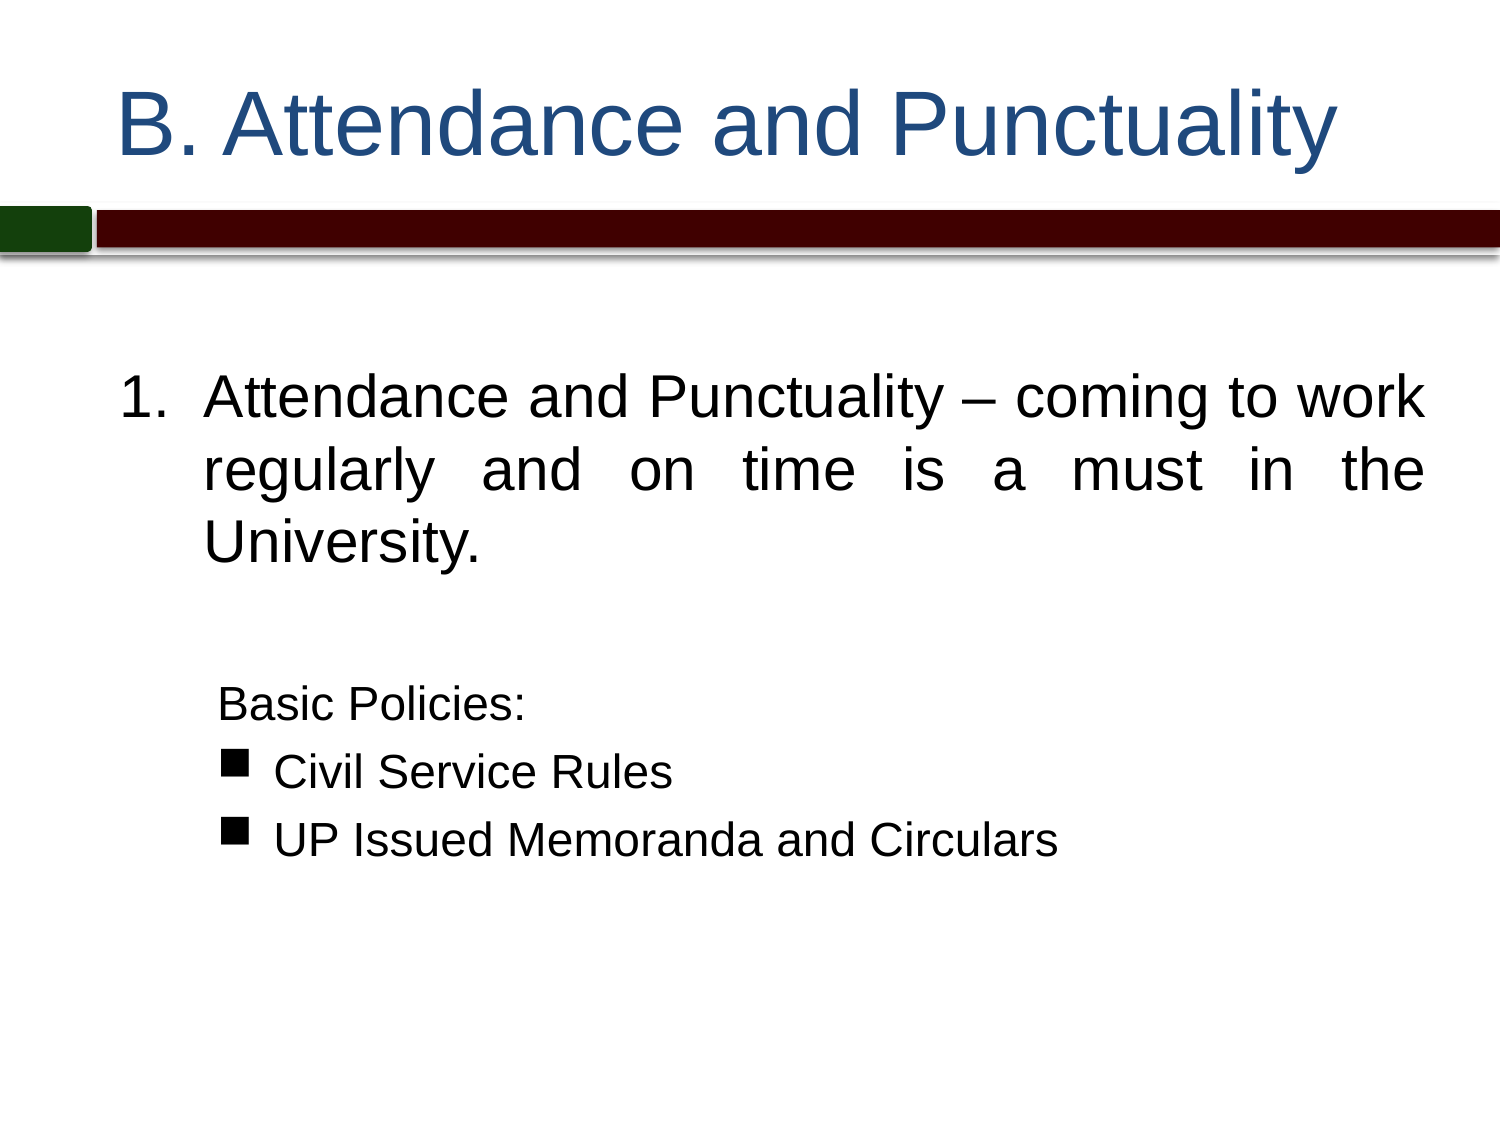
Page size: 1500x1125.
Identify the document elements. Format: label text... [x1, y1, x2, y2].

list Attendance and Punctuality – coming to work regularly and on time is a must in the University. Basic Policies: Civil Service Rules UP Issued Memoranda and Circulars [104, 350, 1443, 925]
title B. Attendance and Punctuality [100, 37, 1438, 200]
